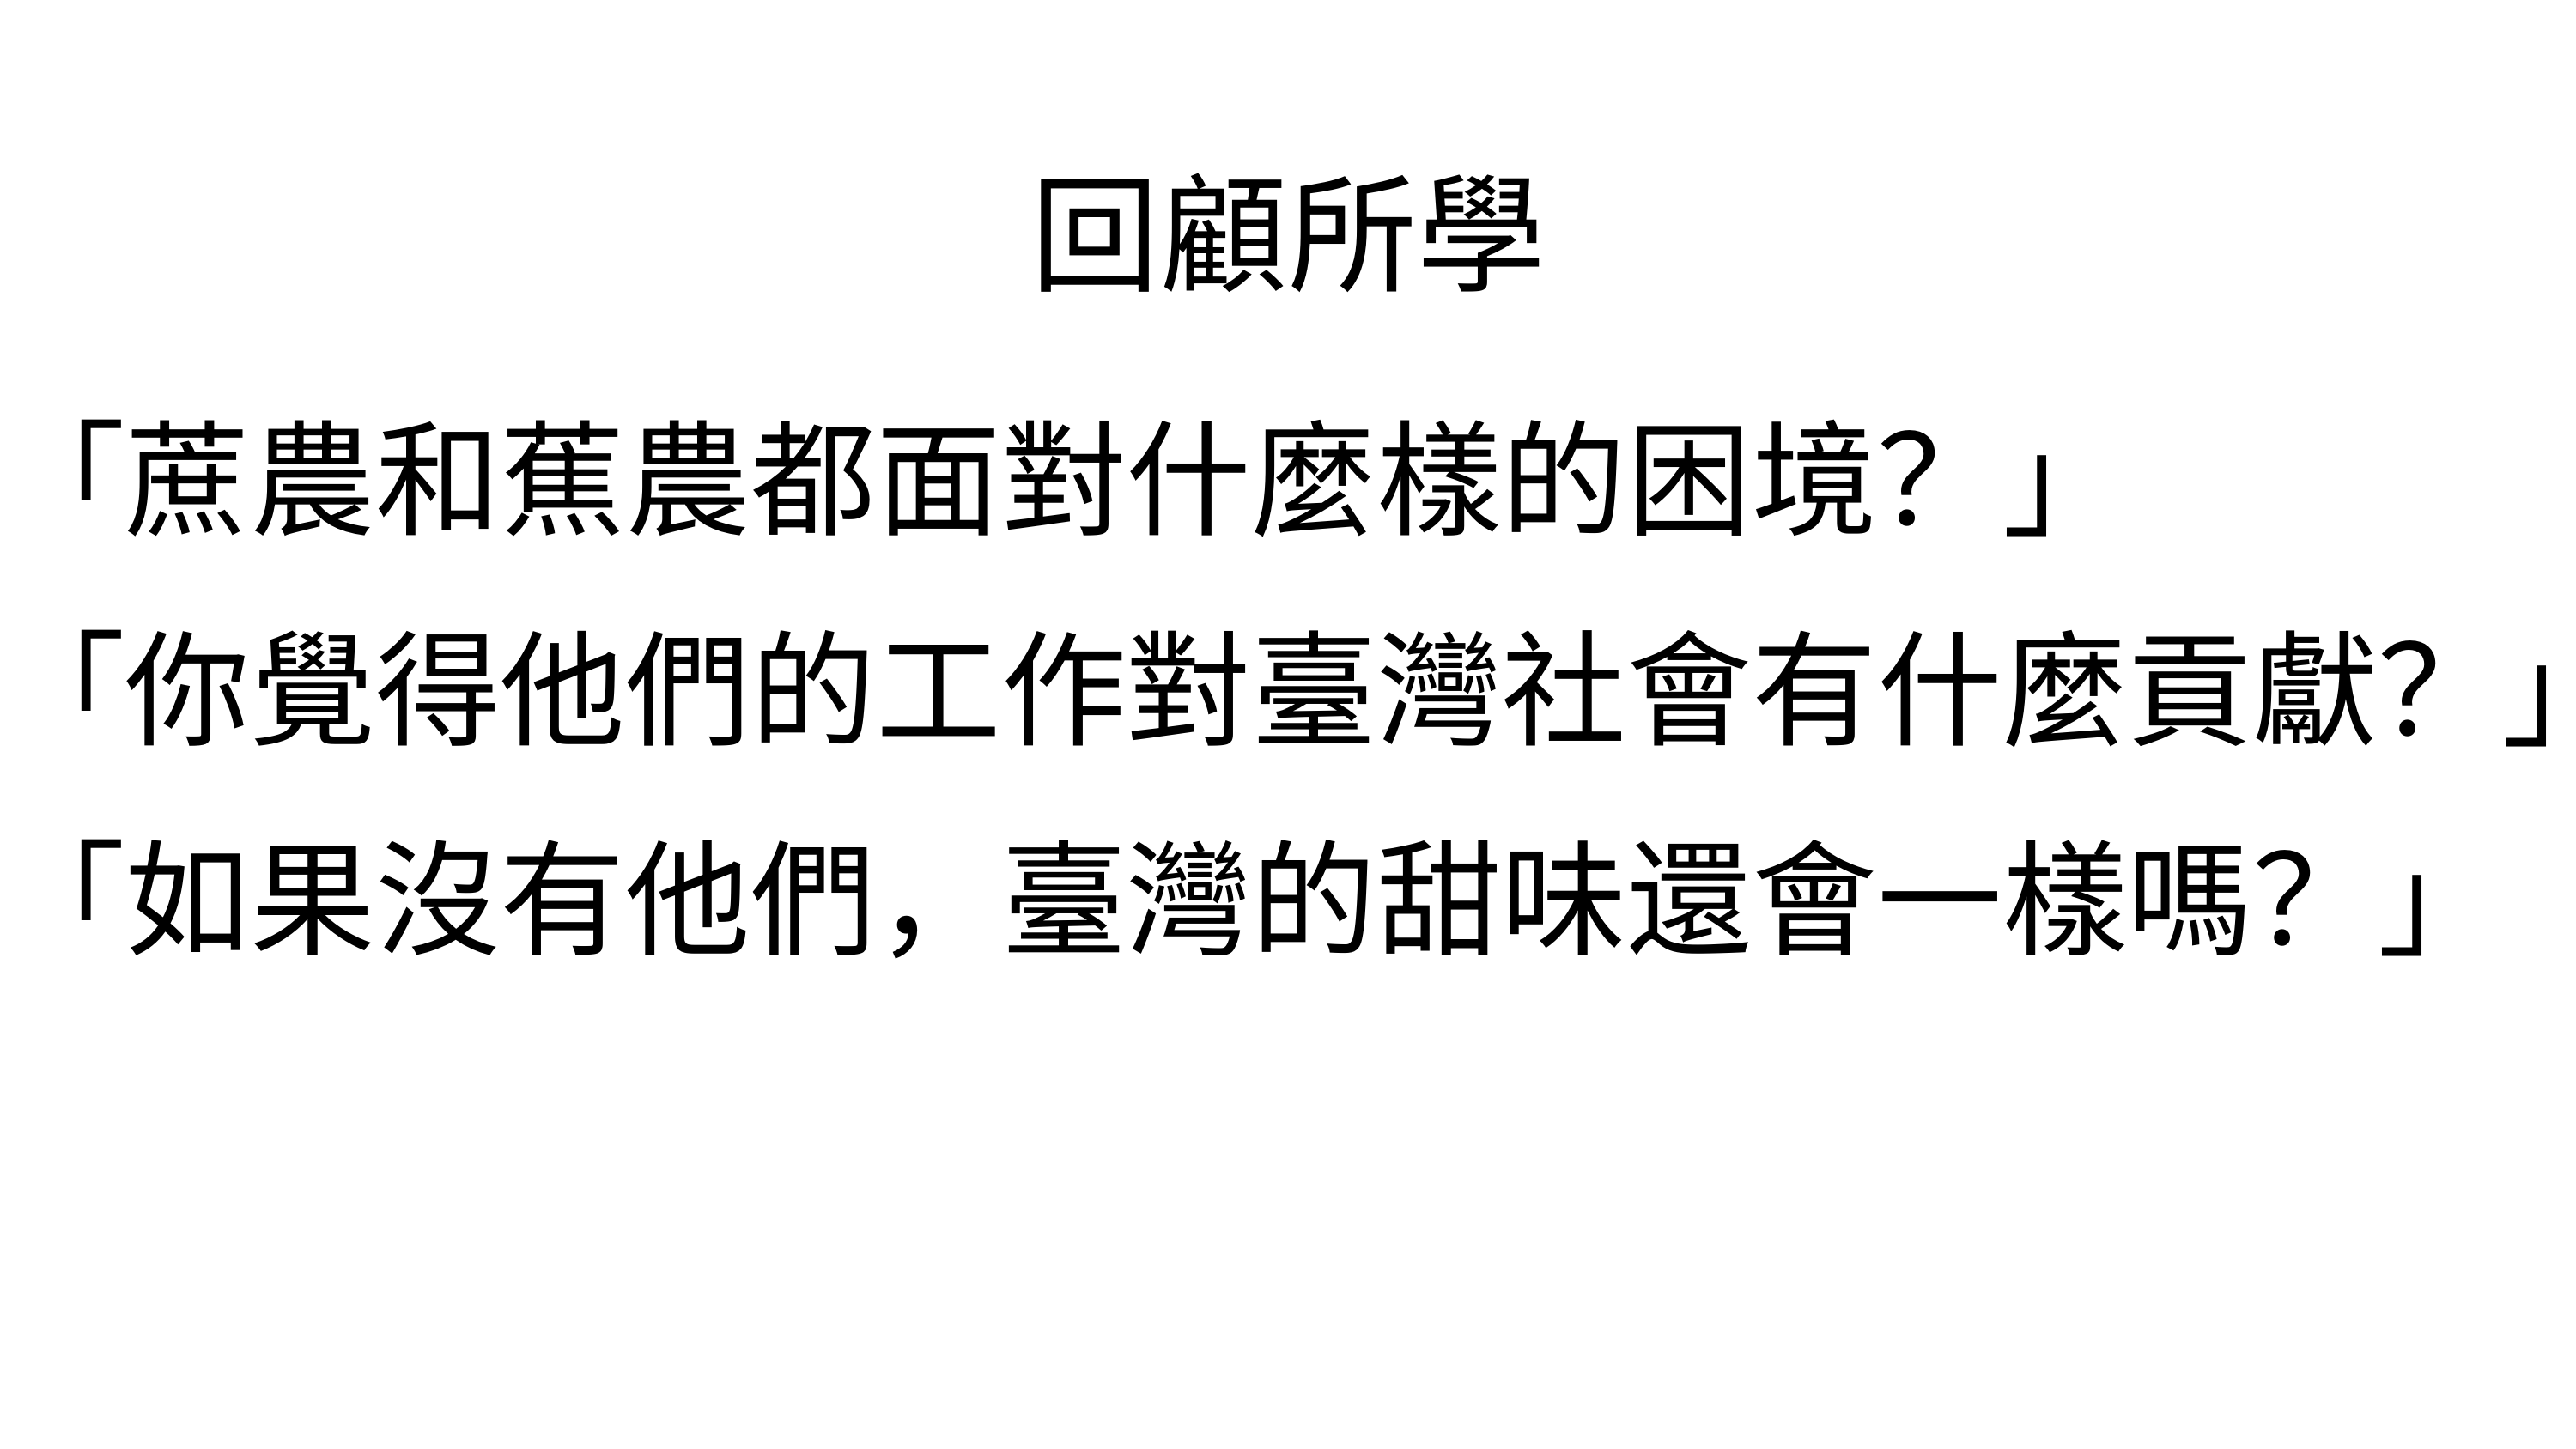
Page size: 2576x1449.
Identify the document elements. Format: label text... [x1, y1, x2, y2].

text_box 「蔗農和蕉農都面對什麼樣的困境？」 「你覺得他們的工作對臺灣社會有什麼貢獻？」 「如果沒有他們，臺灣的甜味還會一樣嗎？」 [0, 301, 2576, 1391]
text_box 回顧所學 [201, 91, 2375, 301]
